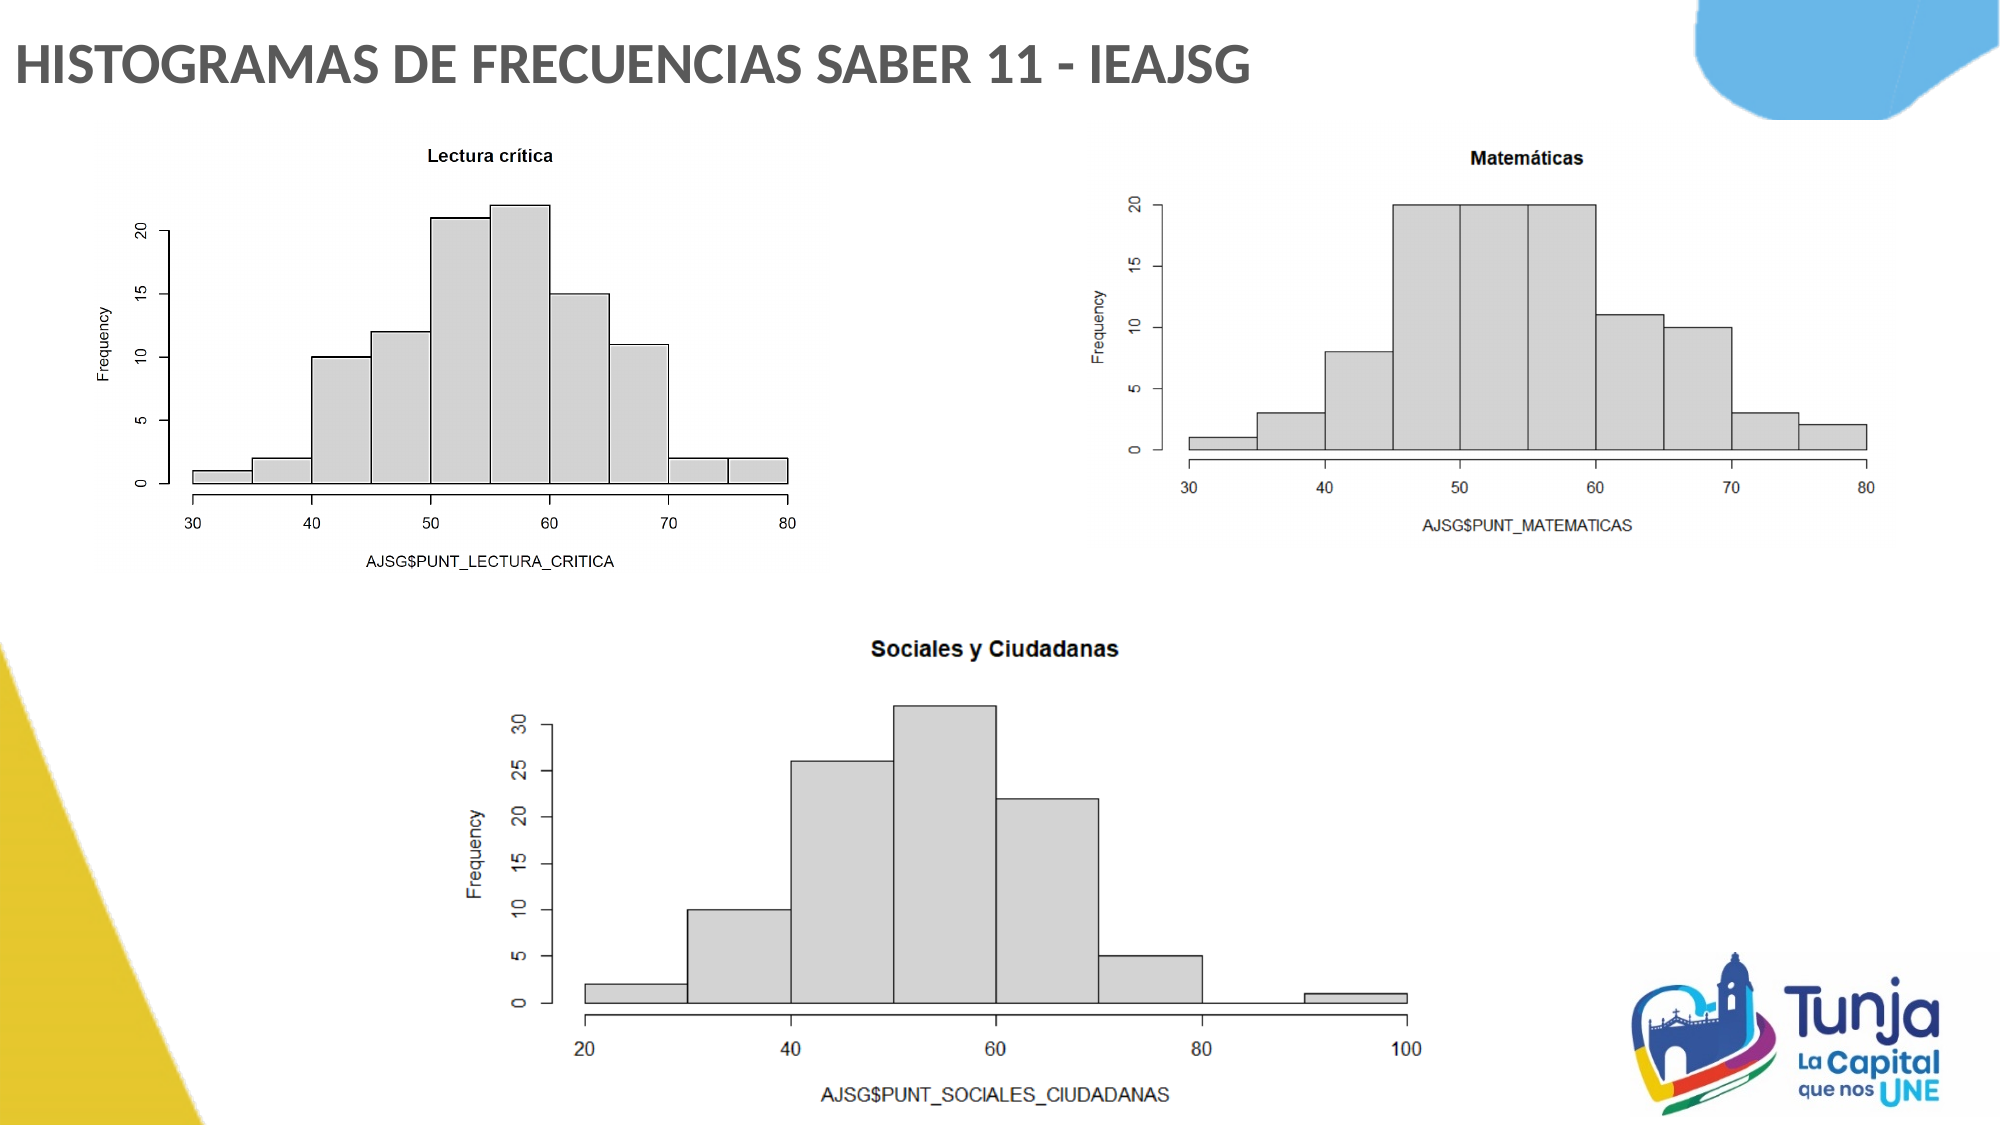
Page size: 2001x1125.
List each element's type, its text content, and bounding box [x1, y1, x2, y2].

picture [461, 608, 1449, 1119]
picture [1087, 0, 2000, 548]
title HISTOGRAMAS DE FRECUENCIAS SABER 11 - IEAJSG [0, 0, 1658, 174]
picture [94, 120, 830, 573]
picture [0, 611, 222, 1125]
picture [1628, 952, 2000, 1119]
